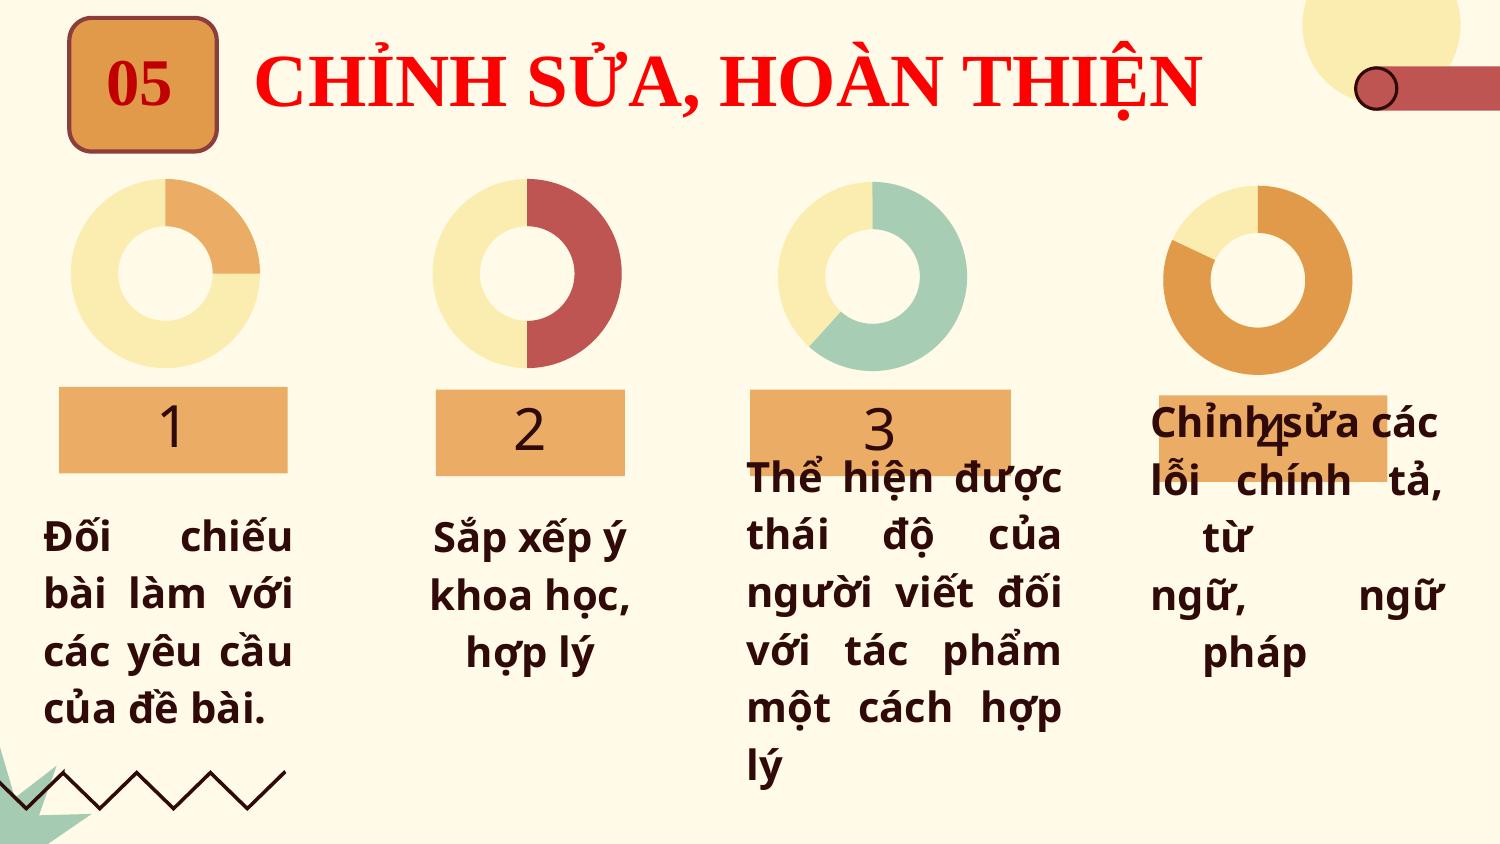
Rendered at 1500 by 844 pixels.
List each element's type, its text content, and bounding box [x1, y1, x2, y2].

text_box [1163, 185, 1353, 376]
subtitle Đối chiếu bài làm với các yêu cầu của đề bài. [28, 502, 309, 748]
subtitle Chỉnh sửa các lỗi chính tả, từ ngữ, ngữ pháp [1112, 507, 1460, 692]
title 1 [59, 386, 288, 474]
text_box CHỈNH SỬA, HOÀN THIỆN [239, 24, 1316, 129]
text_box 05 [91, 31, 239, 127]
text_box [67, 15, 219, 154]
subtitle Thể hiện được thái độ của người viết đối với tác phẩm một cách hợp lý [731, 465, 1079, 804]
title 3 [750, 389, 1011, 465]
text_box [777, 181, 968, 372]
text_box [432, 178, 622, 369]
subtitle Sắp xếp ý khoa học, hợp lý [390, 481, 671, 692]
title 4 [1159, 395, 1388, 482]
title 2 [435, 389, 625, 477]
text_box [70, 178, 261, 369]
